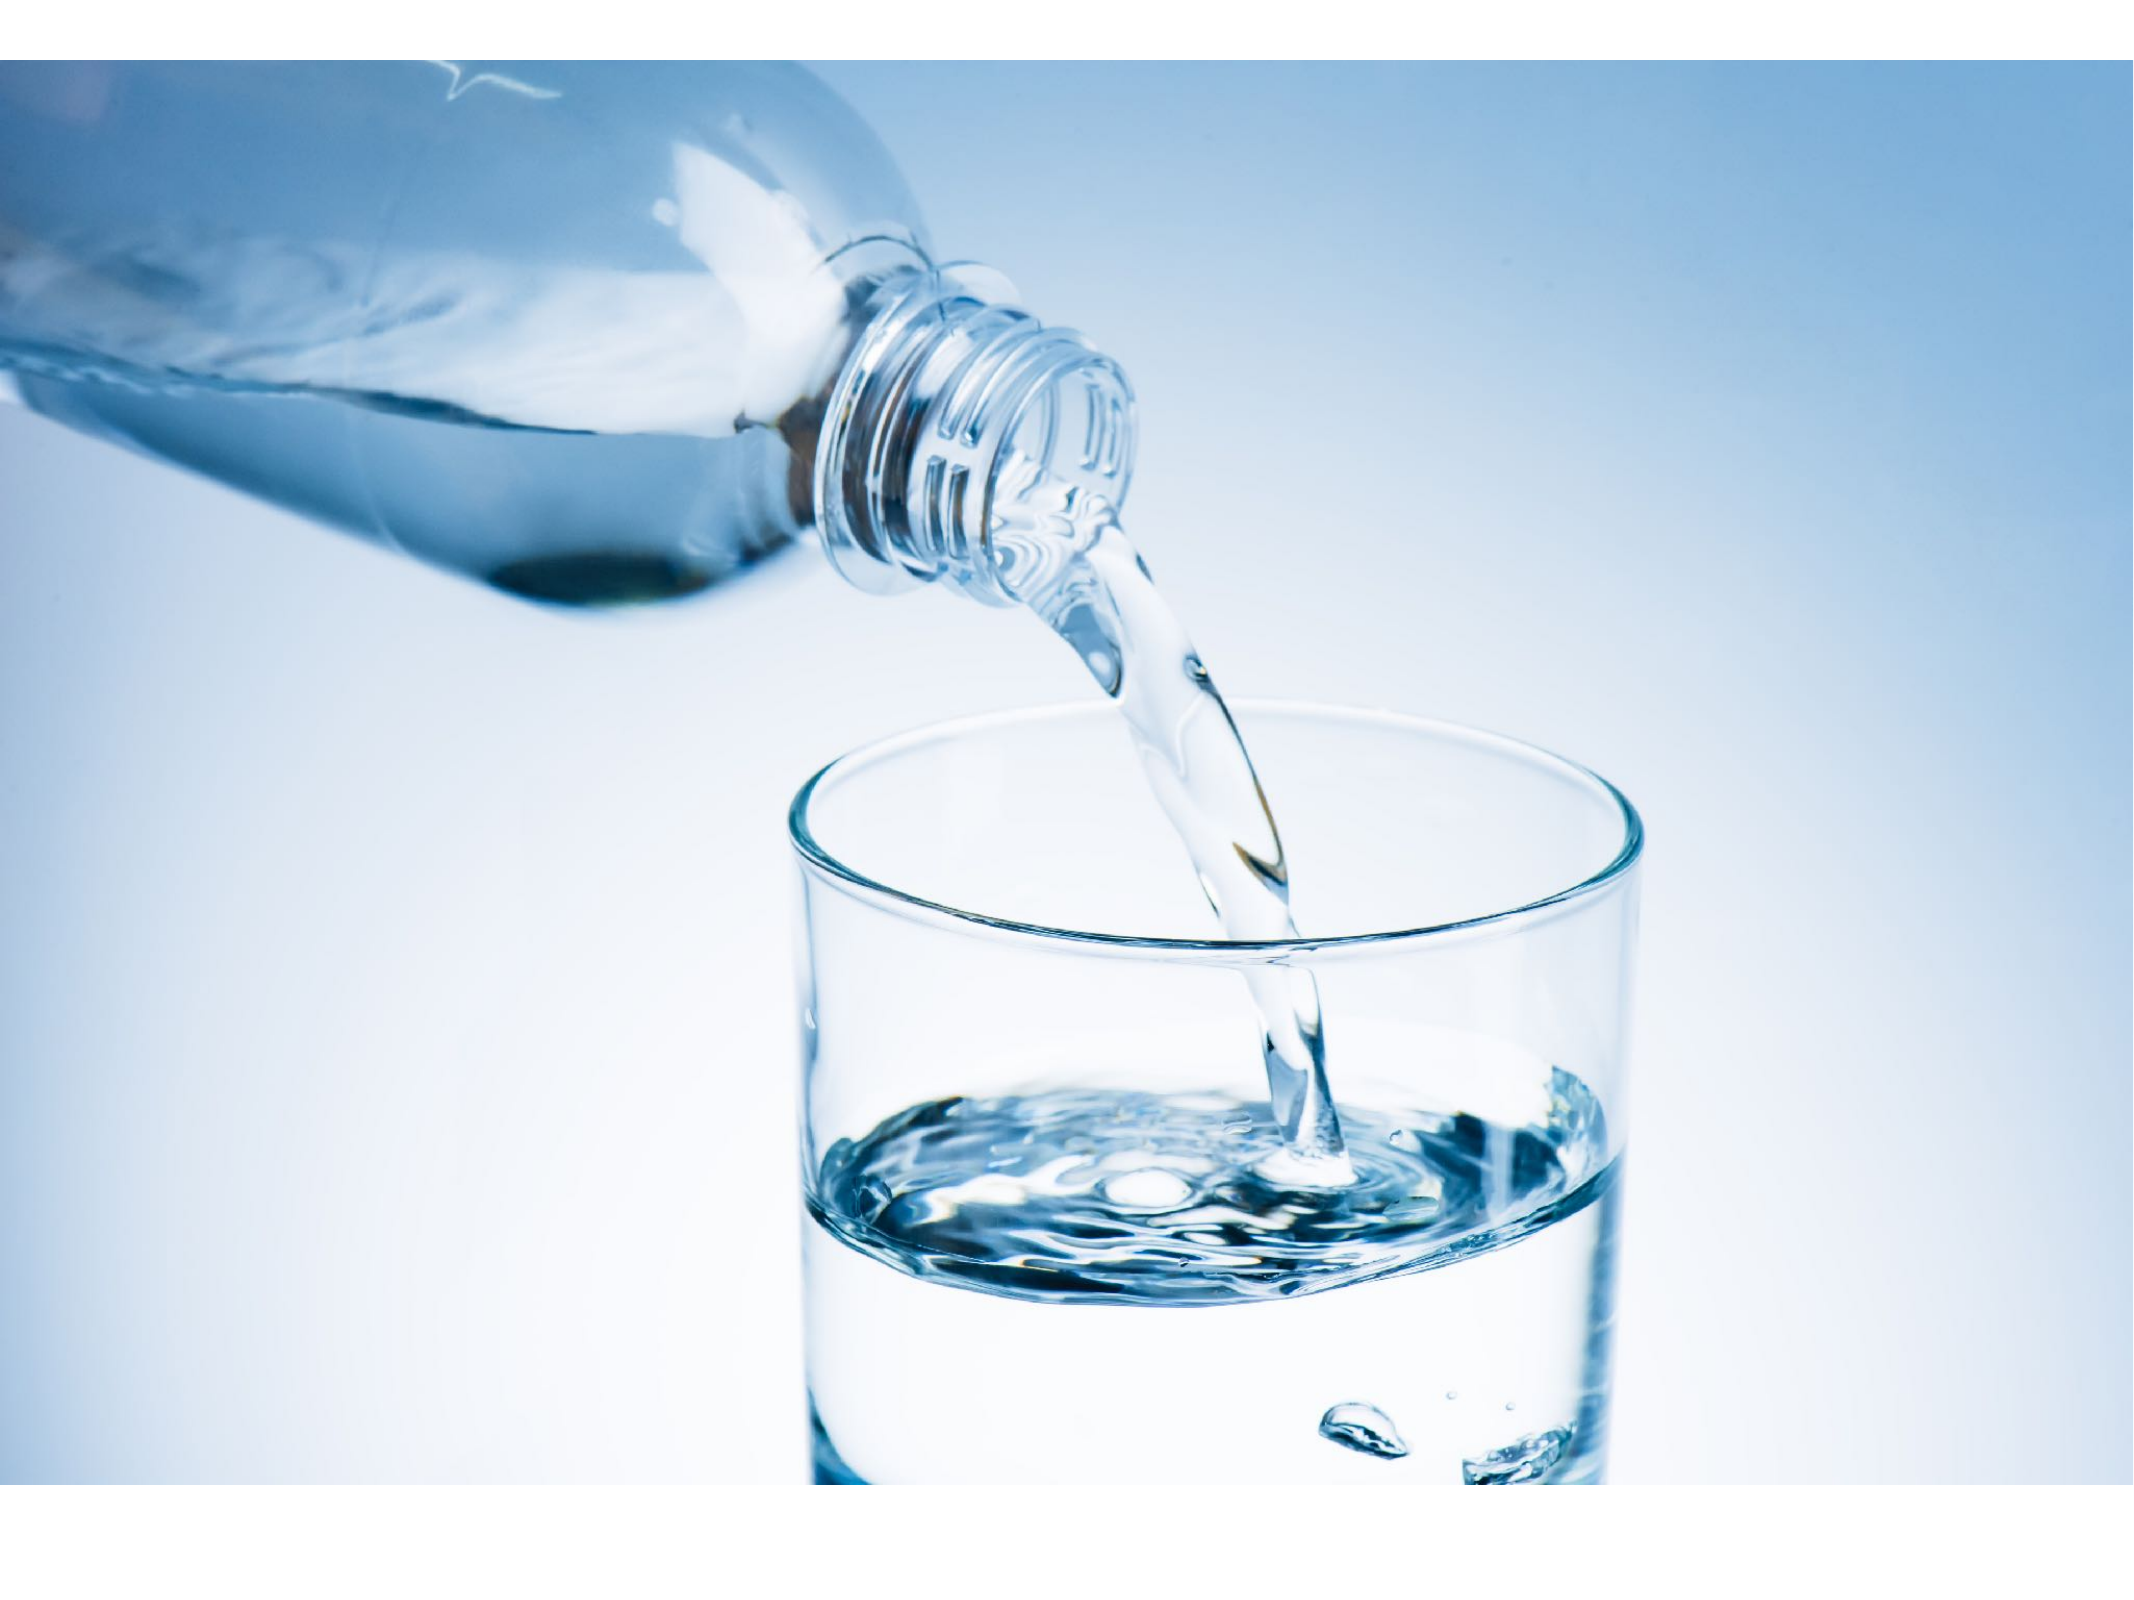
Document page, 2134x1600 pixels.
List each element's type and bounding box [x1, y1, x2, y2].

picture [0, 60, 2134, 1485]
